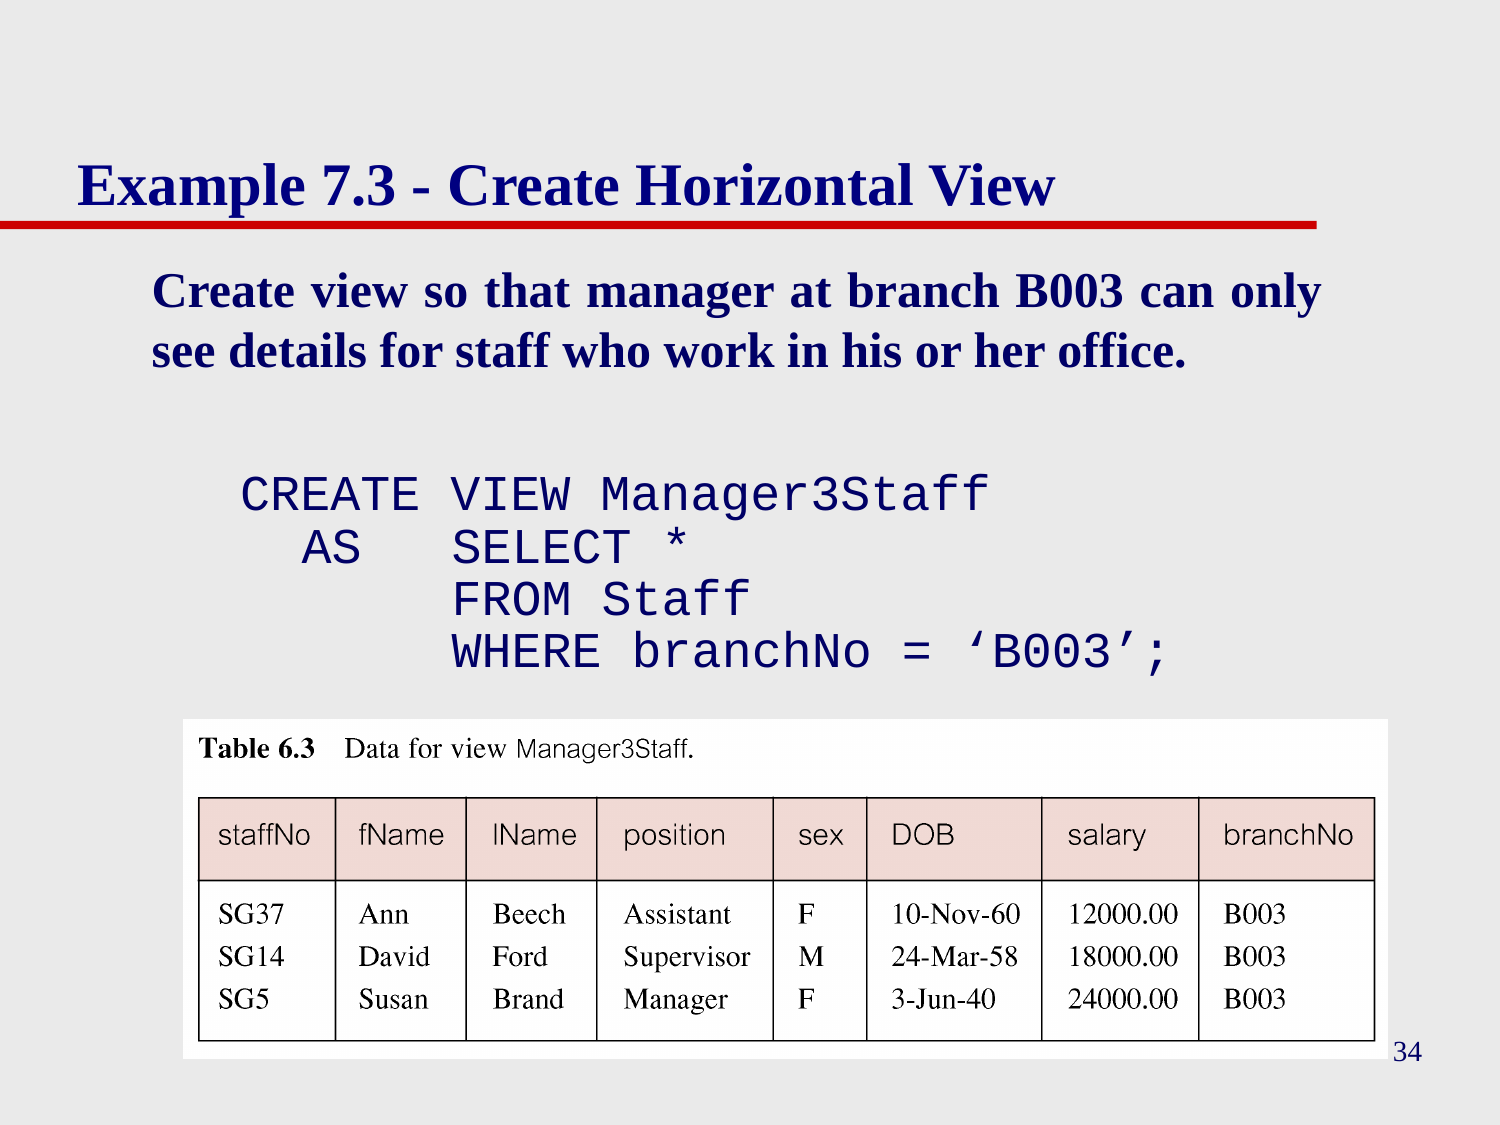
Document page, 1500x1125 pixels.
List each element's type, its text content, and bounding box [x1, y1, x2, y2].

picture [182, 719, 1388, 1059]
title Example 7.3 - Create Horizontal View [62, 43, 1338, 226]
list Create view so that manager at branch B003 can only see details for staff who work in his or her office. CREATE VIEW Manager3Staff AS SELECT * FROM Staff WHERE branchNo = ‘B003’; [74, 249, 1338, 926]
slide_number 34 [1124, 1012, 1438, 1088]
